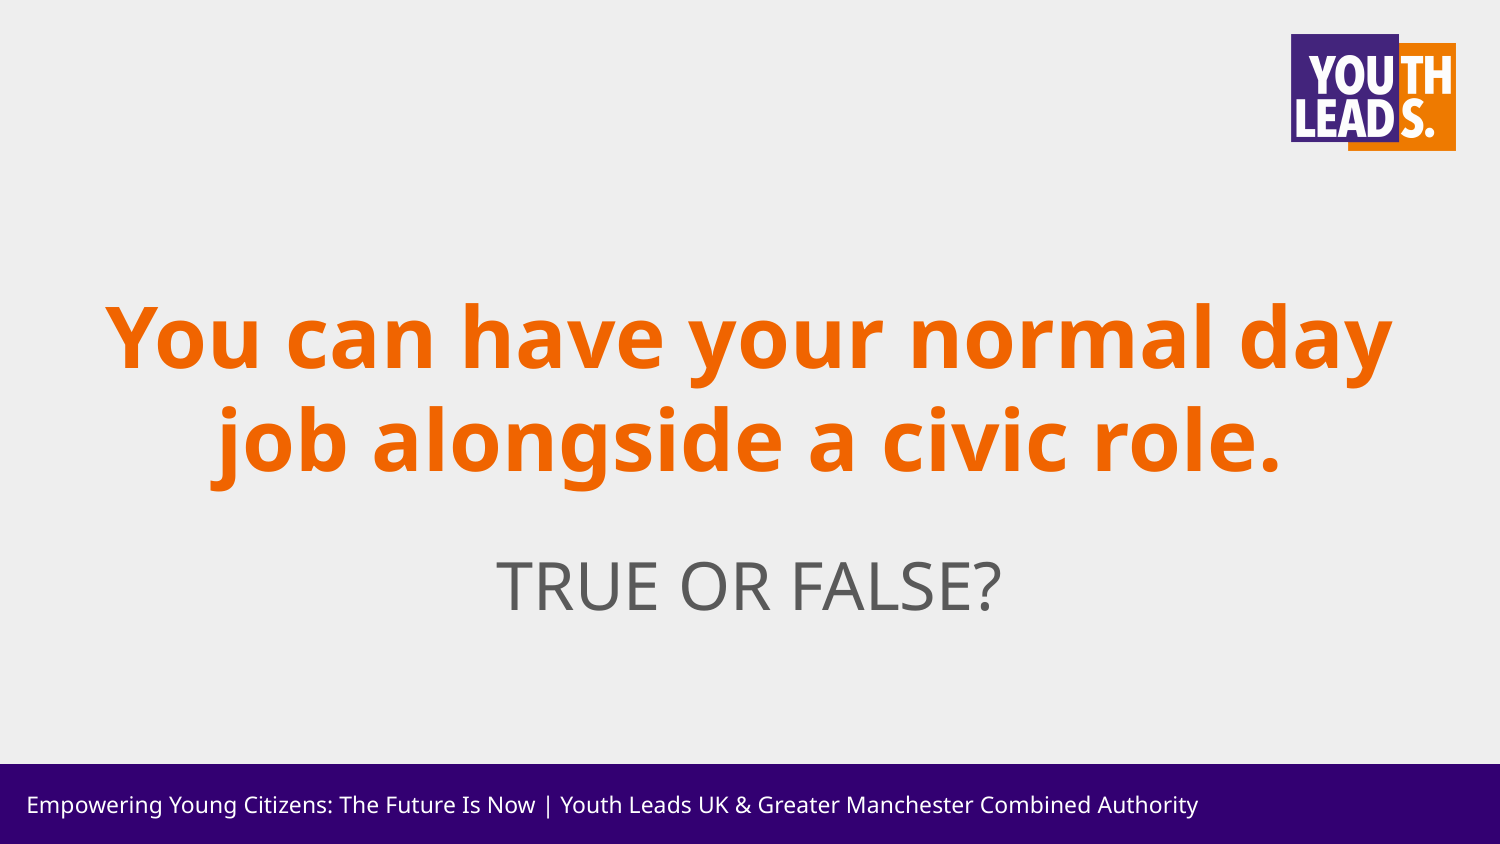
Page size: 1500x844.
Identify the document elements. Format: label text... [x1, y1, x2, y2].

picture [1291, 34, 1456, 151]
title You can have your normal day job alongside a civic role. [51, 181, 1449, 504]
list TRUE OR FALSE? [51, 517, 1449, 731]
